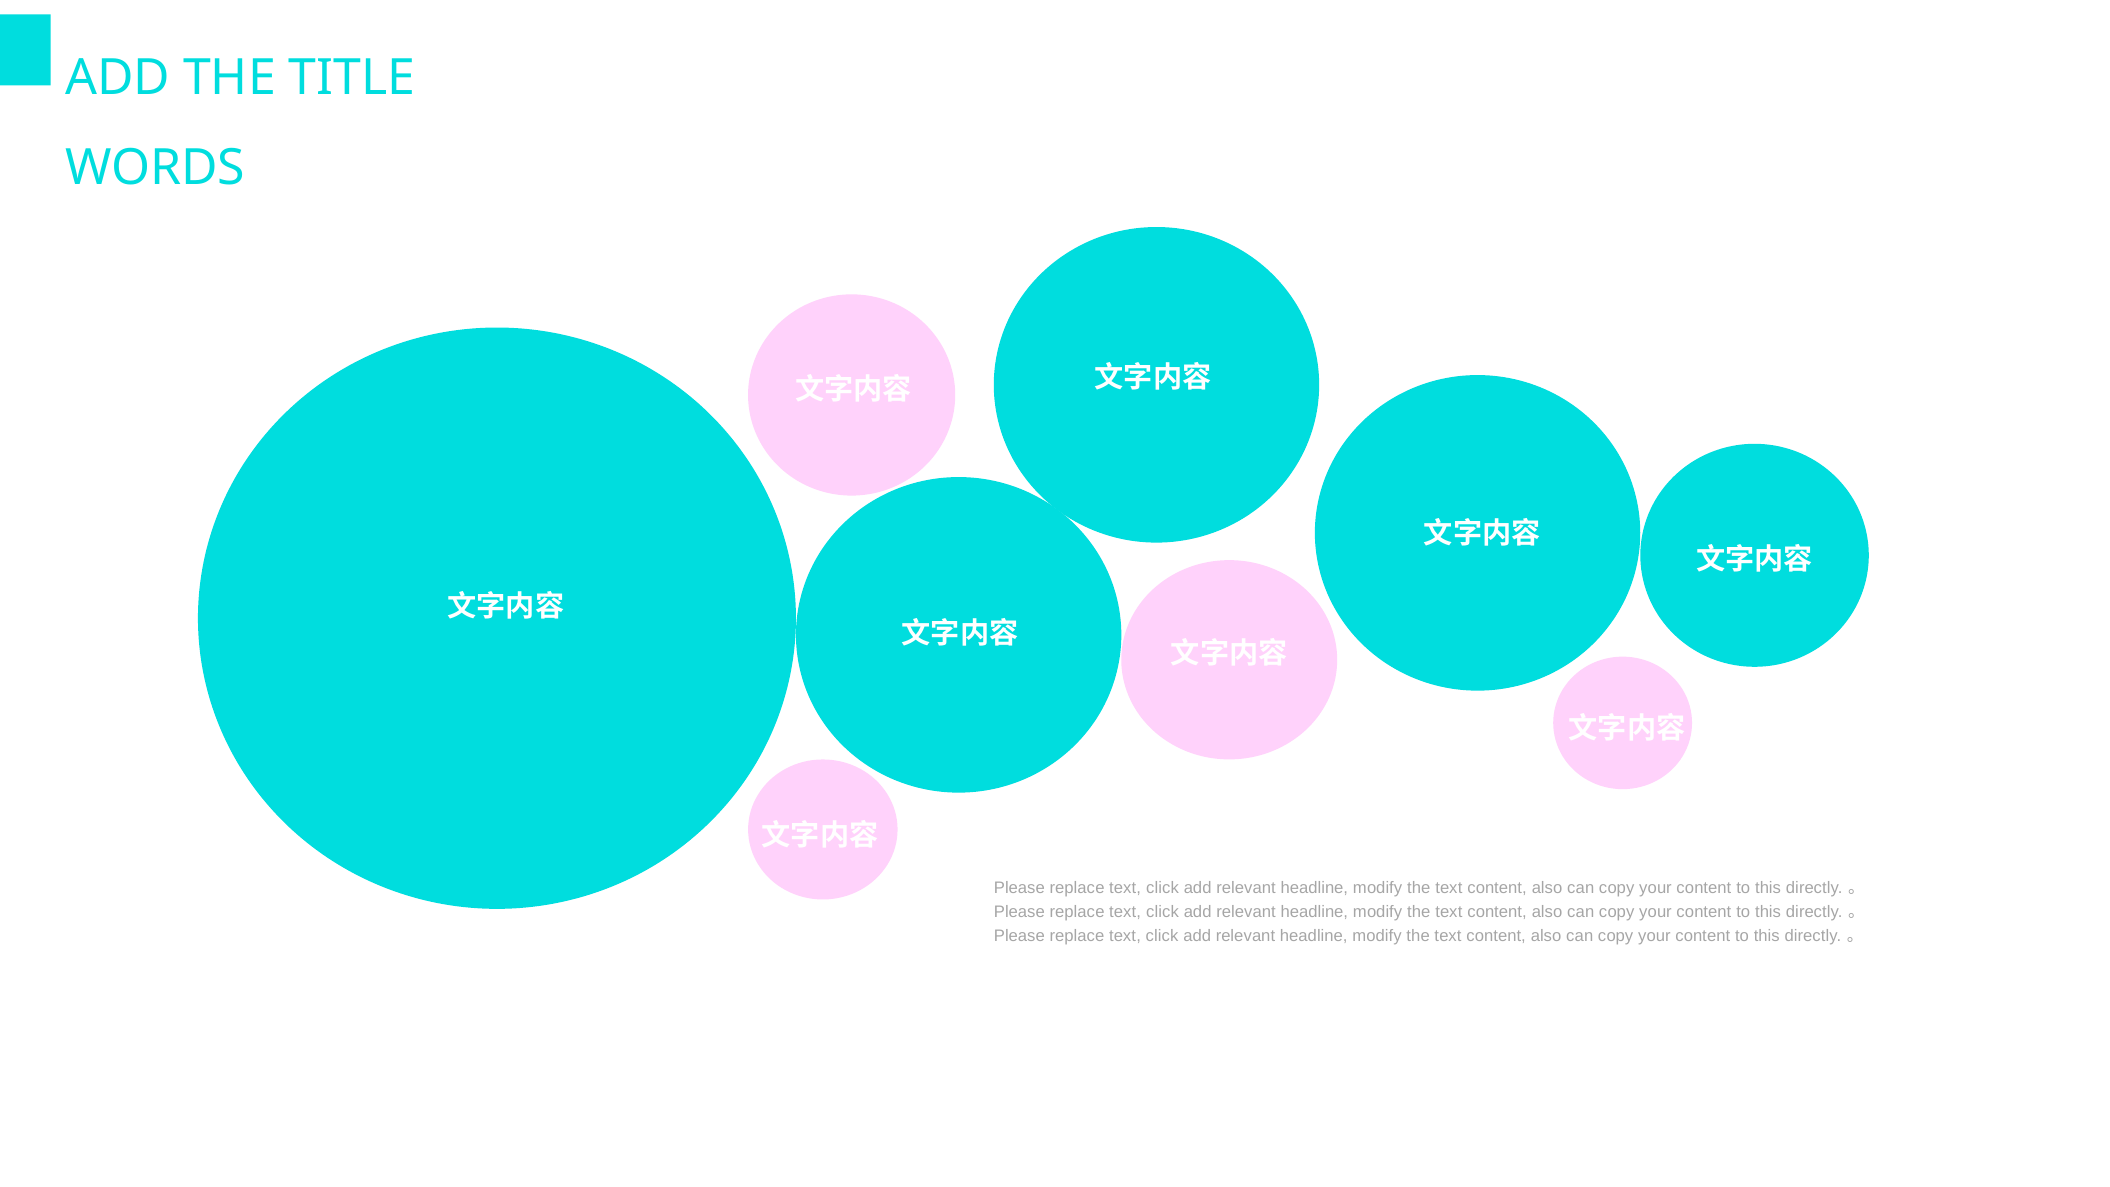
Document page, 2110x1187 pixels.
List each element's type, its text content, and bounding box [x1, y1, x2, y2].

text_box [431, 343, 1829, 856]
text_box Please replace text, click add relevant headline, modify the text content, also can copy your content to this directly.。Please replace text, click add relevant headline, modify the text content, also can copy your content to this directly.。Please replace text, click add relevant headline, modify the text content, also can copy your content to this directly.。 [993, 909, 1869, 945]
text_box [197, 227, 1869, 909]
text_box ADD THE TITLE WORDS [50, 7, 583, 202]
